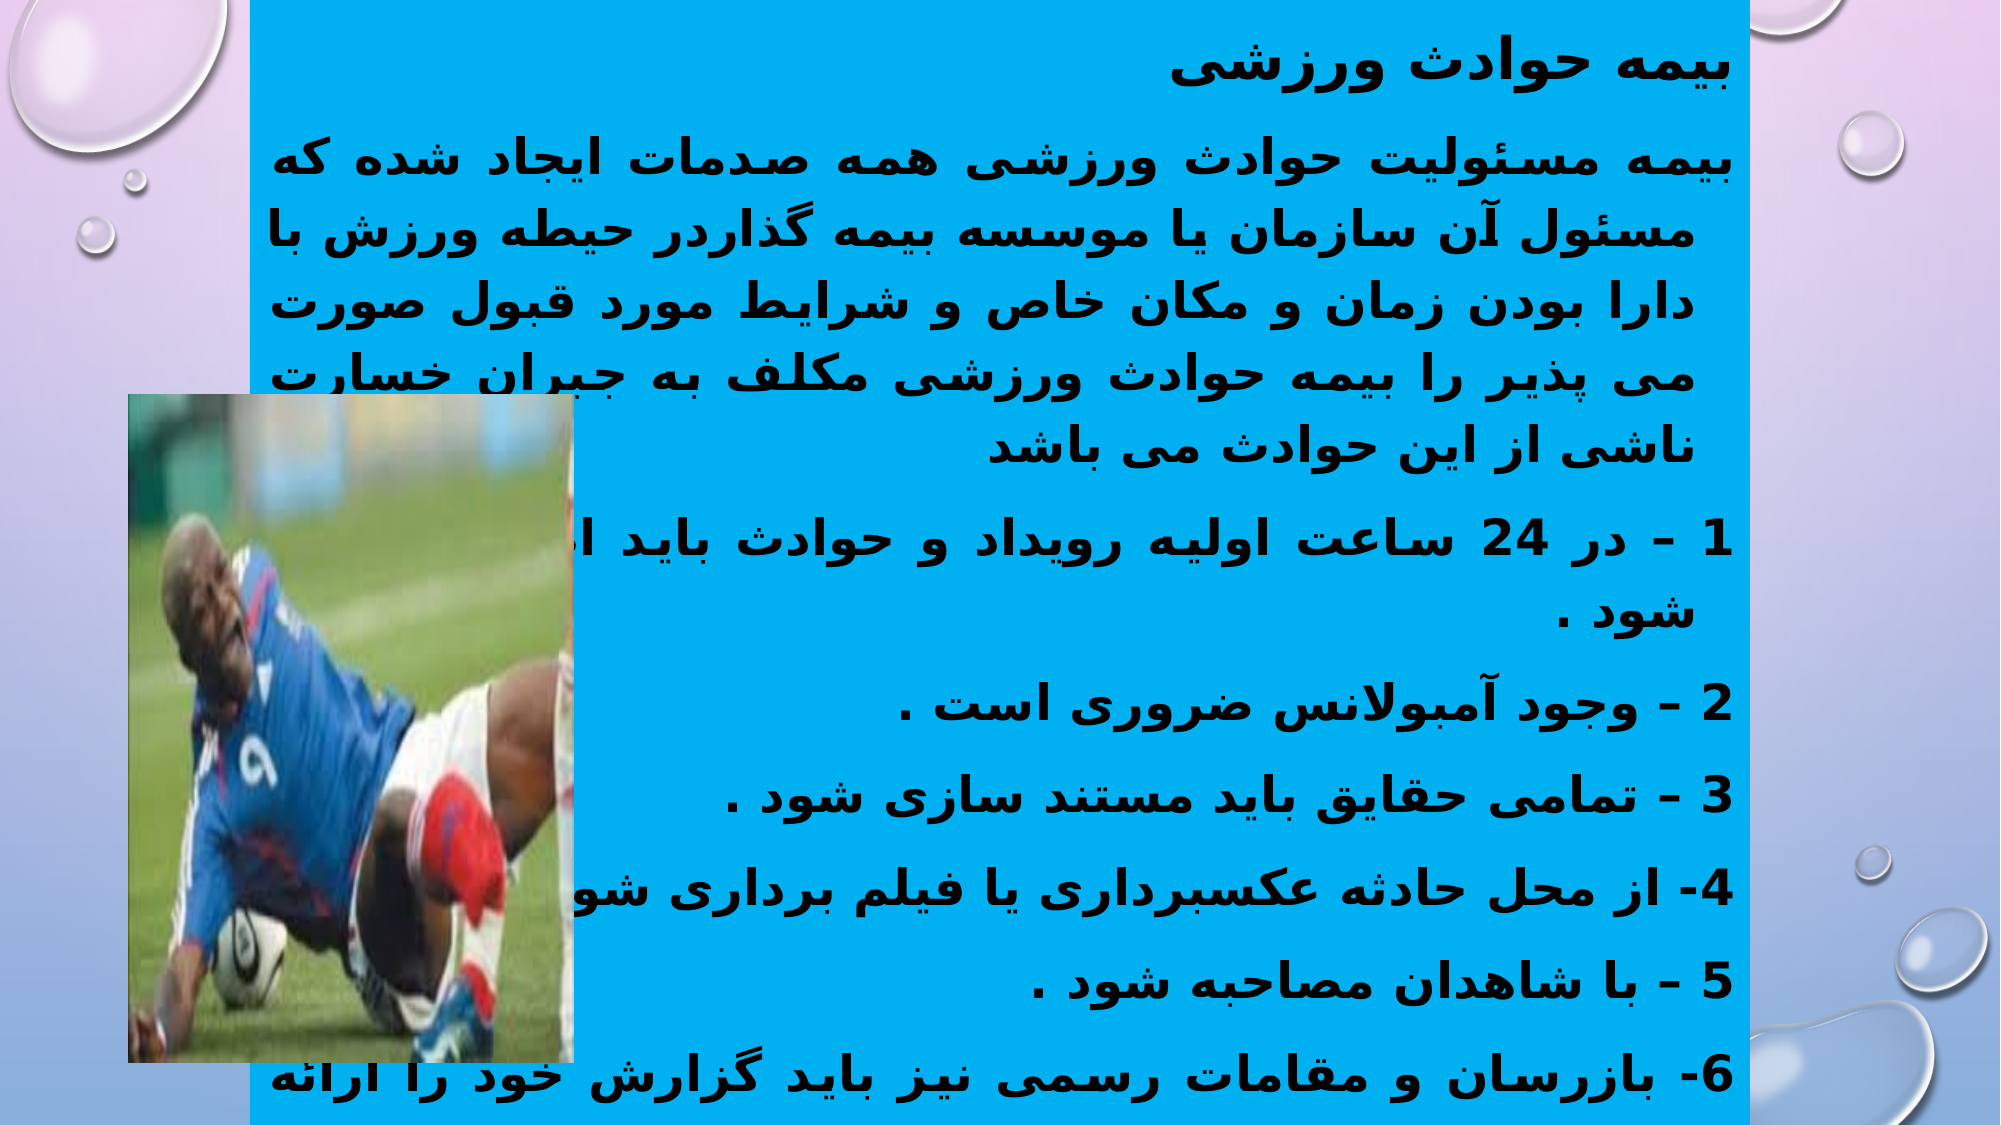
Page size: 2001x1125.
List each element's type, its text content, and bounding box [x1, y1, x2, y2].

picture [0, 0, 575, 1125]
list بیمه حوادث ورزشی بیمه مسئولیت حوادث ورزشی همه صدمات ایجاد شده که مسئول آن سازمان یا موسسه بیمه گذاردر حیطه ورزش با دارا بودن زمان و مکان خاص و شرایط مورد قبول صورت می پذیر را بیمه حوادث ورزشی مکلف به جبران خسارت ناشی از این حوادث می باشد 1 – در 24 ساعت اولیه رویداد و حوادث باید اطلاع رسانی شود . 2 – وجود آمبولانس ضروری است . 3 – تمامی حقایق باید مستند سازی شود . 4- از محل حادثه عکسبرداری یا فیلم برداری شود . 5 – با شاهدان مصاحبه شود . 6- بازرسان و مقامات رسمی نیز باید گزارش خود را ارائه دهند . [249, 0, 1750, 1125]
picture [1751, 0, 2000, 1125]
